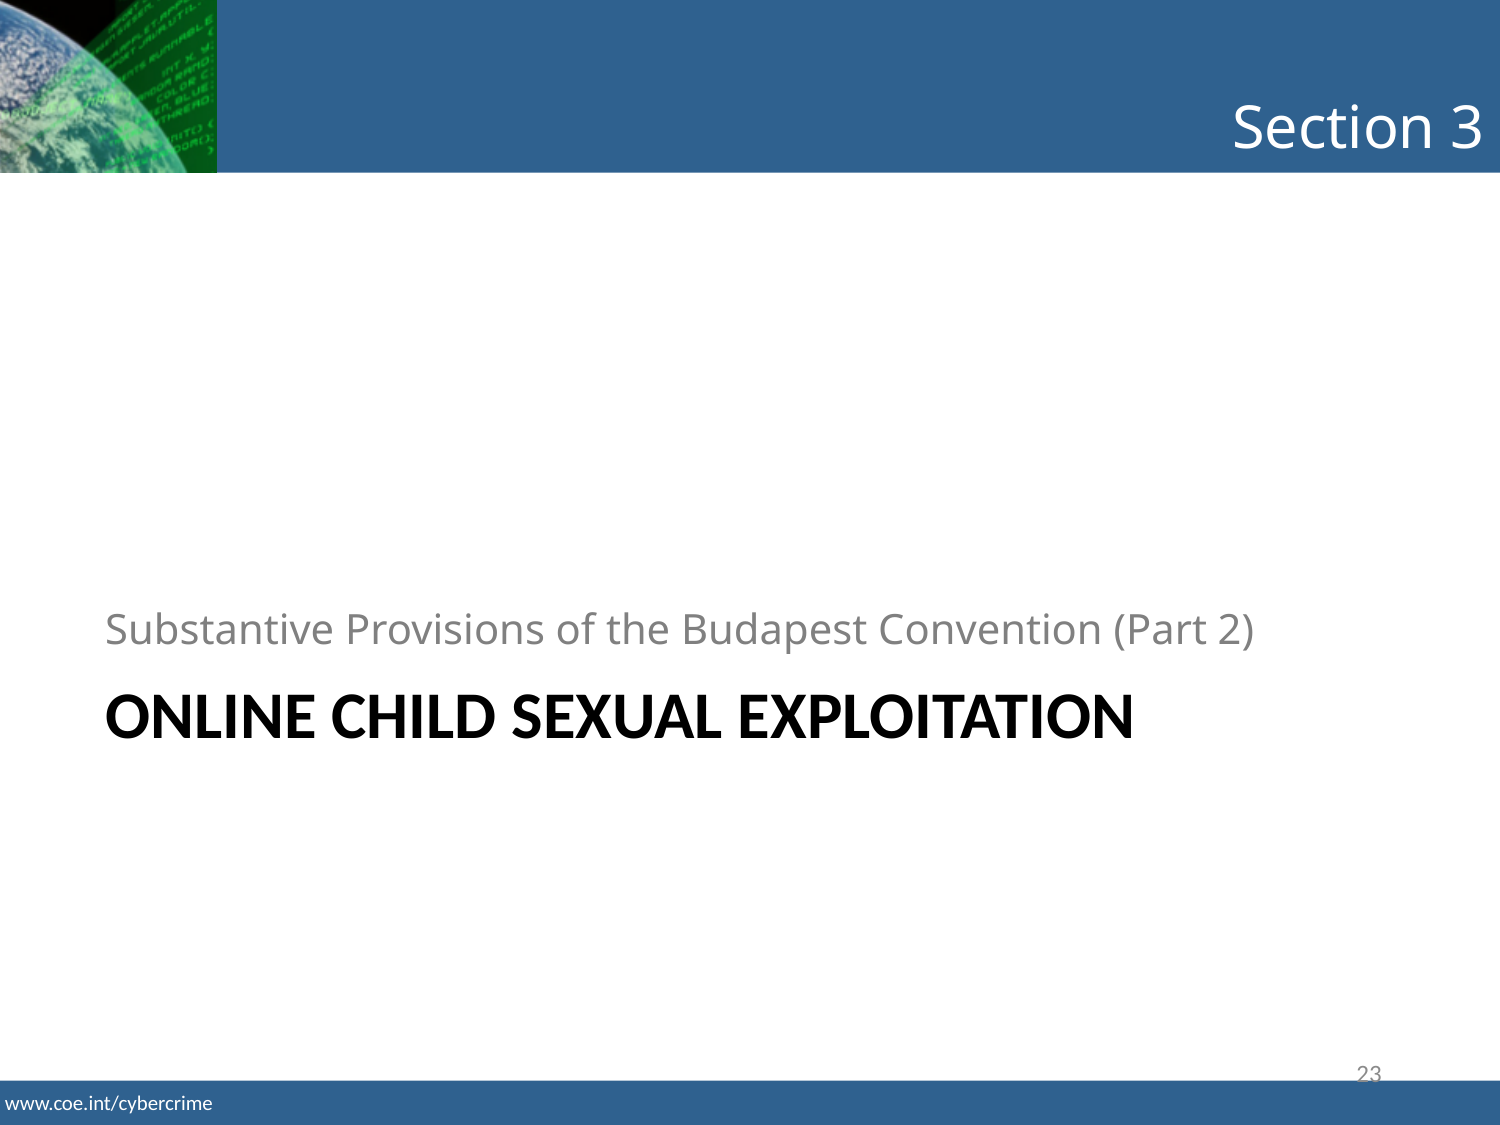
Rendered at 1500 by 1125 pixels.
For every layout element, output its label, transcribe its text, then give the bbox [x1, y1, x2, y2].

list Section 3 [461, 0, 1500, 170]
title ONLINE CHILD SEXUAL EXPLOITATION [90, 674, 1385, 920]
picture [0, 0, 217, 173]
slide_number 23 [1059, 1042, 1397, 1103]
list Substantive Provisions of the Budapest Convention (Part 2) [90, 601, 1385, 674]
